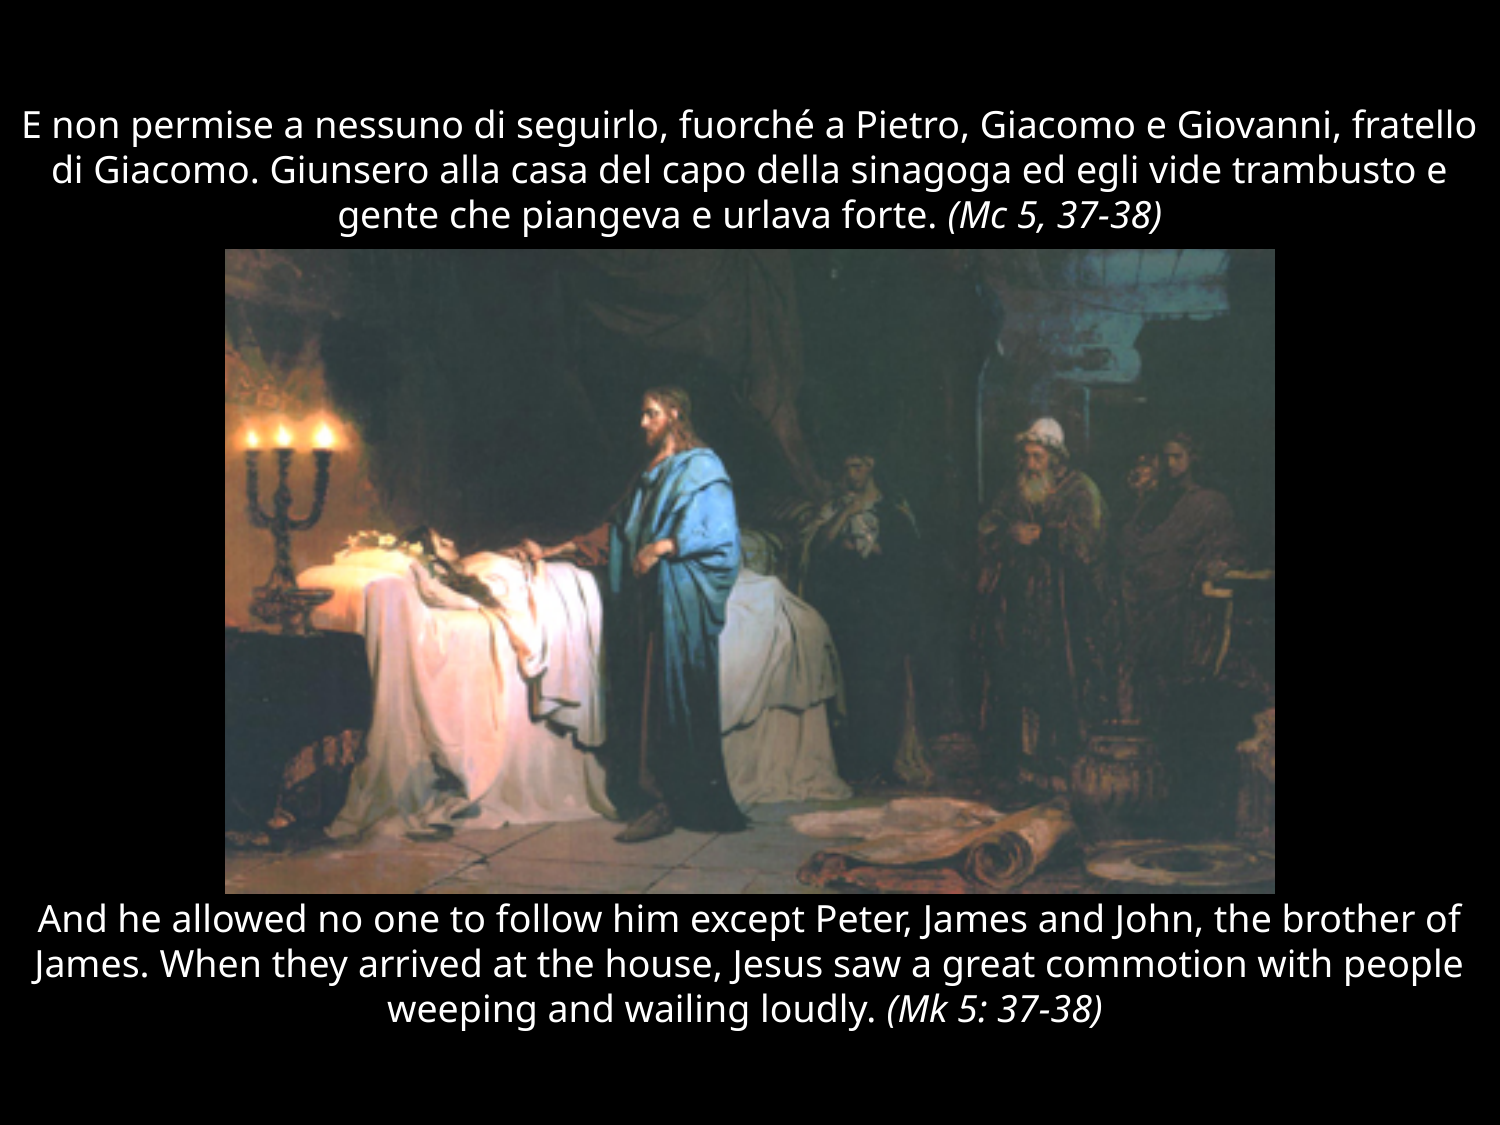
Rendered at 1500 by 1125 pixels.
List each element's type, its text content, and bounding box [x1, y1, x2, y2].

title E non permise a nessuno di seguirlo, fuorché a Pietro, Giacomo e Giovanni, fratello di Giacomo. Giunsero alla casa del capo della sinagoga ed egli vide trambusto e gente che piangeva e urlava forte. (Mc 5, 37-38) [0, 75, 1500, 263]
picture [224, 249, 1275, 894]
text_box And he allowed no one to follow him except Peter, James and John, the brother of James. When they arrived at the house, Jesus saw a great commotion with people weeping and wailing loudly. (Mk 5: 37-38) [0, 887, 1500, 1038]
